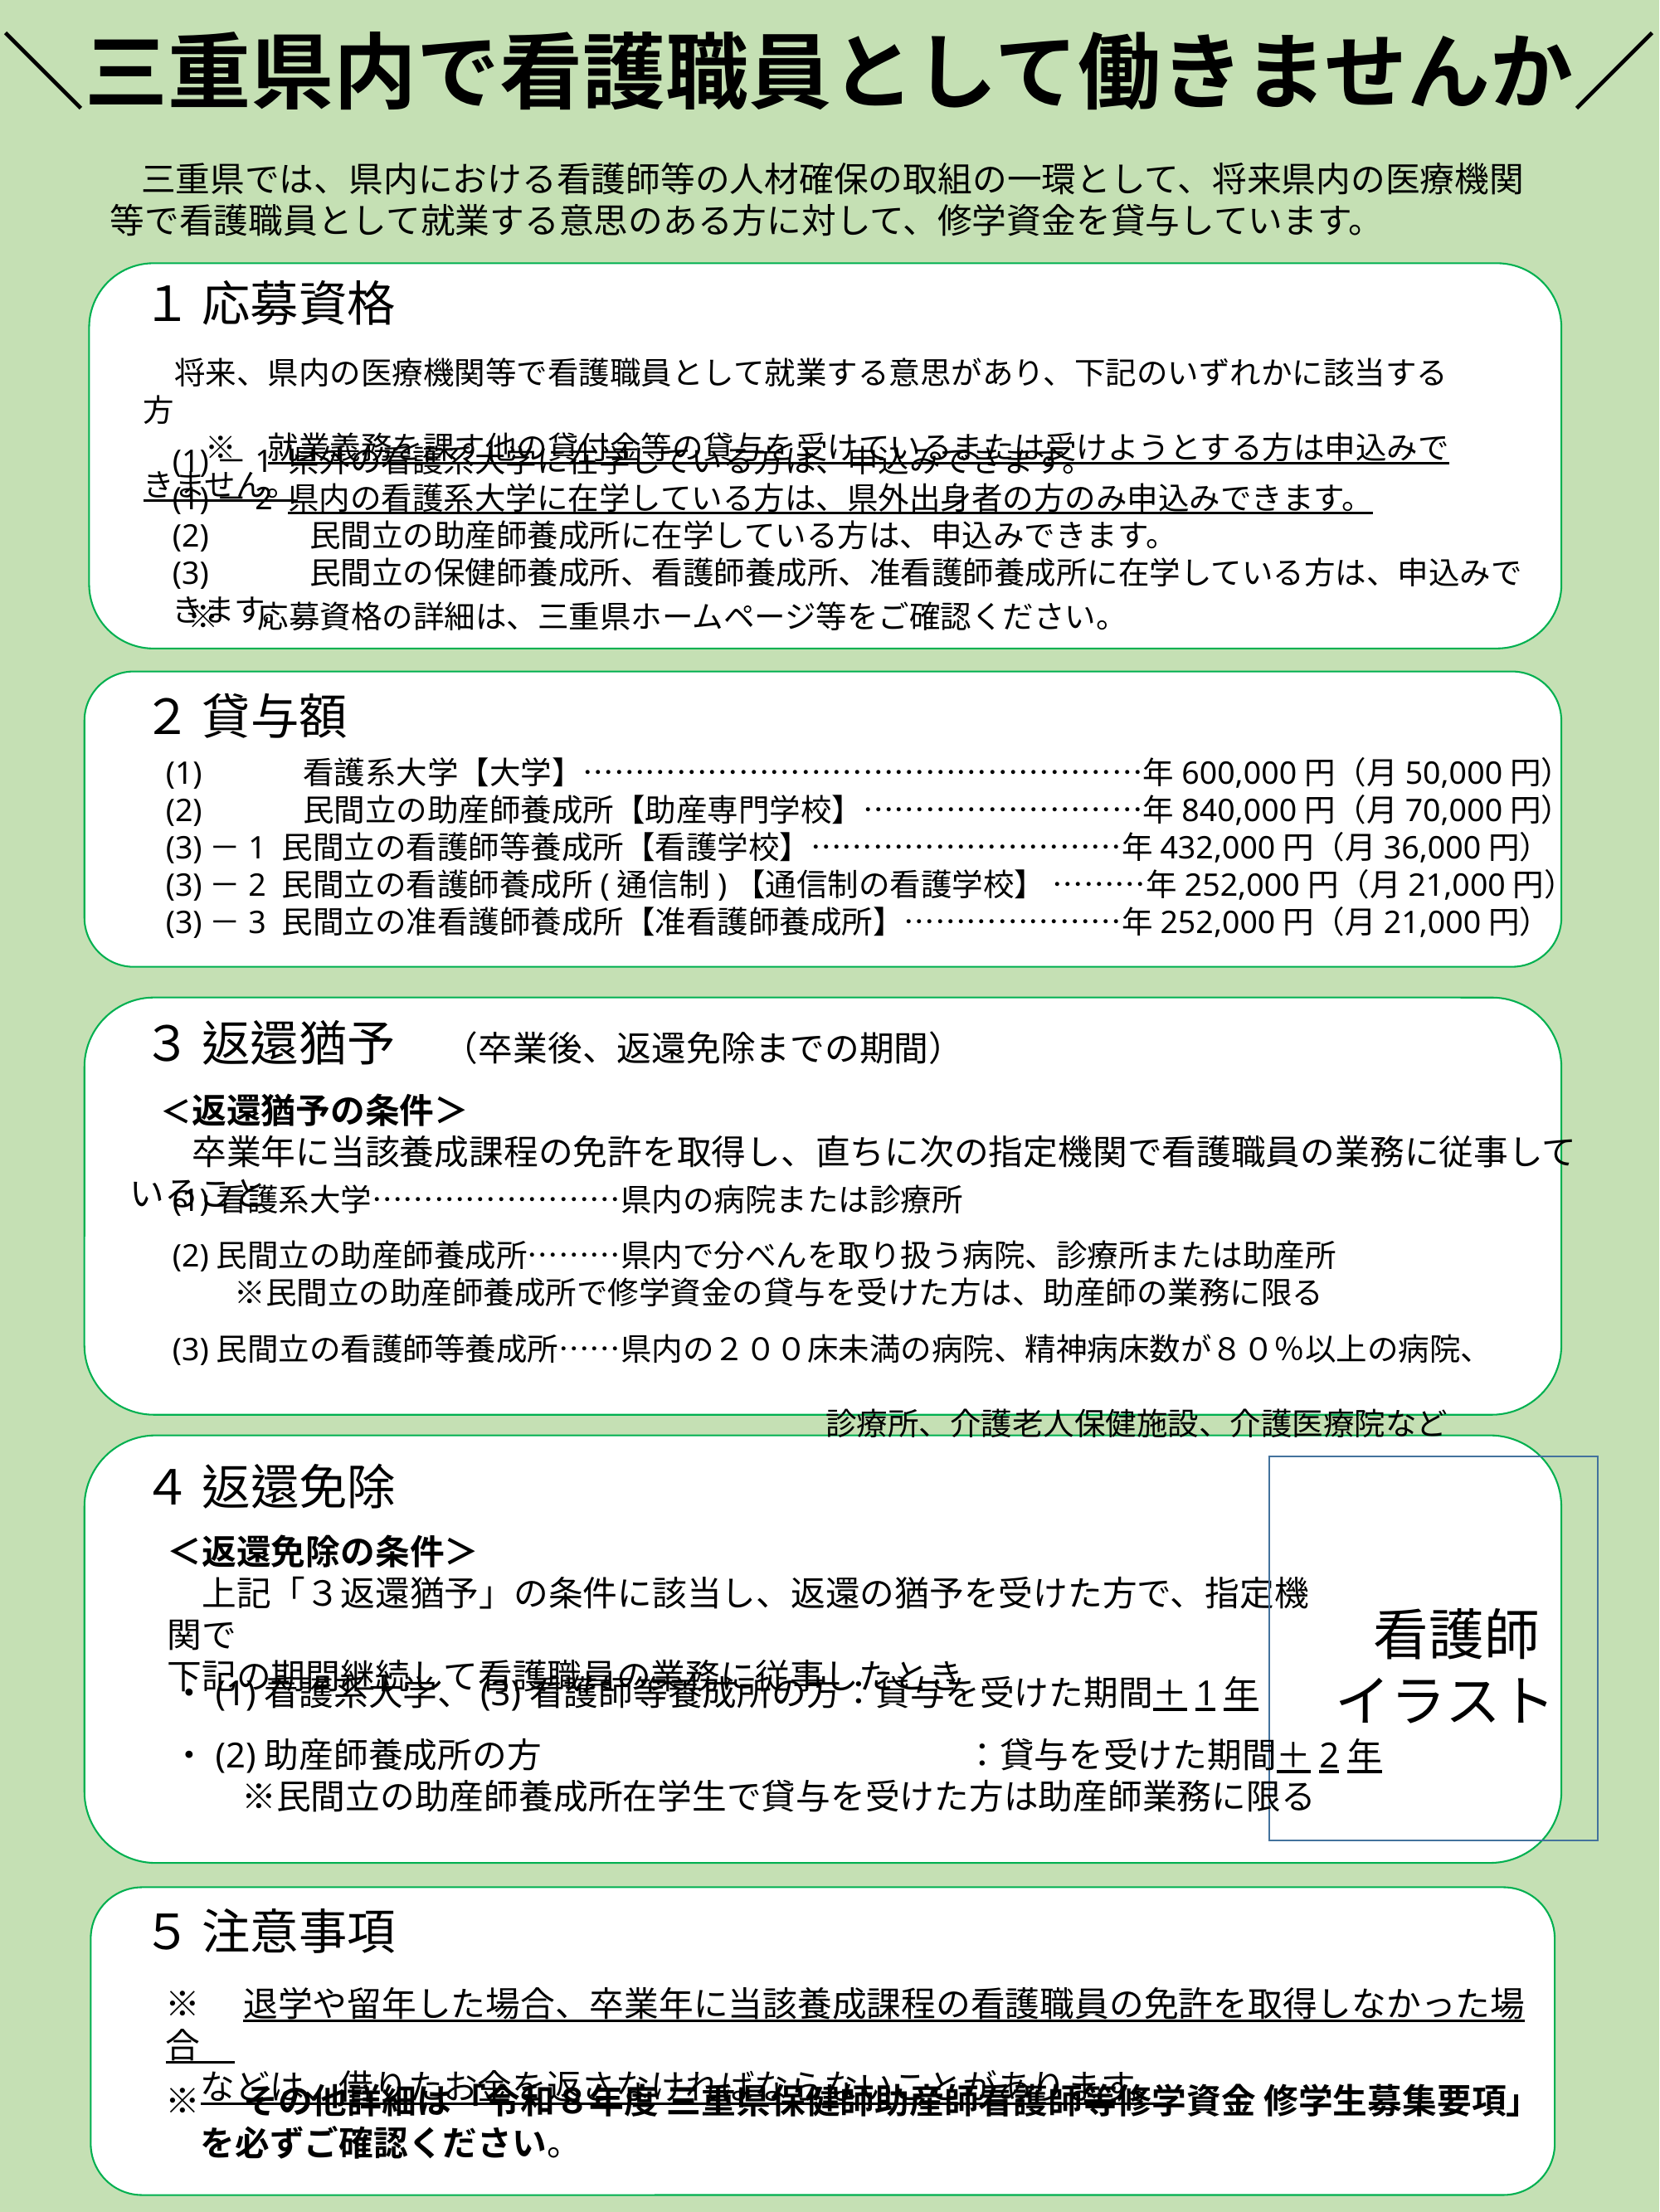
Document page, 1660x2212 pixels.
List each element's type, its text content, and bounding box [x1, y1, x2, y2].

text_box ＼三重県内で看護職員として働きませんか／ [0, 13, 1659, 125]
text_box [90, 1886, 1556, 2196]
text_box １ 応募資格 [130, 284, 515, 338]
text_box 三重県では、県内における看護師等の人材確保の取組の一環として、将来県内の医療機関等で看護職員として就業する意思のある方に対して、修学資金を貸与しています。 [97, 151, 1555, 284]
text_box ２ 貸与額 [130, 680, 479, 751]
text_box ※ その他詳細は「令和８年度 三重県保健師助産師看護師等修学資金 修学生募集要項」 を必ずご確認ください。 [153, 2073, 1586, 2169]
text_box [83, 996, 1563, 1416]
text_box ３ 返還猶予 （卒業後、返還免除までの期間） [130, 1007, 1323, 1077]
text_box [83, 670, 1563, 968]
text_box (1)看護系大学……………………県内の病院または診療所 (2)民間立の助産師養成所………県内で分べんを取り扱う病院、診療所または助産所 ※民間立の助産師養成所で修学資金の貸与を受けた方は、助産師の業務に限る (3)民間立の看護師等養成所……県内の２００床未満の病院、精神病床数が８０％以上の病院、 診療所、介護老人保健施設、介護医療院など [160, 1174, 1530, 1485]
text_box 看護師 イラスト [1322, 1593, 1598, 1739]
text_box ※ 応募資格の詳細は、三重県ホームページ等をご確認ください。 [175, 591, 1516, 641]
text_box ４ 返還免除 [130, 1450, 569, 1521]
text_box (1)－1 県外の看護系大学に在学している方は、申込みできます。 (1)－2 県内の看護系大学に在学している方は、県外出身者の方のみ申込みできます。 (2) 民間立の助産師養成所に在学している方は、申込みできます。 (3) 民間立の保健師養成所、看護師養成所、准看護師養成所に在学している方は、申込みできます。 [160, 435, 1555, 634]
text_box ＜返還猶予の条件＞ 卒業年に当該養成課程の免許を取得し、直ちに次の指定機関で看護職員の業務に従事していること [117, 1082, 1598, 1220]
text_box ５ 注意事項 [130, 1894, 569, 1966]
text_box ＜返還免除の条件＞ 上記「３返還猶予」の条件に該当し、返還の猶予を受けた方で、指定機関で 下記の期間継続して看護職員の業務に従事したとき [154, 1524, 1268, 1744]
text_box [1268, 1456, 1599, 1841]
text_box (1) 看護系大学【大学】………………………………………………年600,000円（月50,000円） (2) 民間立の助産師養成所【助産専門学校】………………………年840,000円（月70,000円） (3)－1 民間立の看護師等養成所【看護学校】…………………………年432,000円（月36,000円） (3)－2 民間立の看護師養成所(通信制)【通信制の看護学校】 ………年252,000円（月21,000円） (3)－3 民間立の准看護師養成所【准看護師養成所】…………………年252,000円（月21,000円） [153, 746, 1614, 946]
text_box [88, 284, 1563, 649]
text_box [83, 1434, 1543, 1864]
text_box 将来、県内の医療機関等で看護職員として就業する意思があり、下記のいずれかに該当する方 ※ 就業義務を課す他の貸付金等の貸与を受けているまたは受けようとする方は申込みできません。 [130, 348, 1471, 509]
text_box ・(1)看護系大学、(3)看護師等養成所の方：貸与を受けた期間＋1年 ・(2)助産師養成所の方 ：貸与を受けた期間＋2年 ※民間立の助産師養成所在学生で貸与を受けた方は助産師業務に限る [160, 1665, 1436, 1822]
text_box ※ 退学や留年した場合、卒業年に当該養成課程の看護職員の免許を取得しなかった場合 などは、借りたお金を返さなければならないことがあります。 [153, 1976, 1566, 2113]
